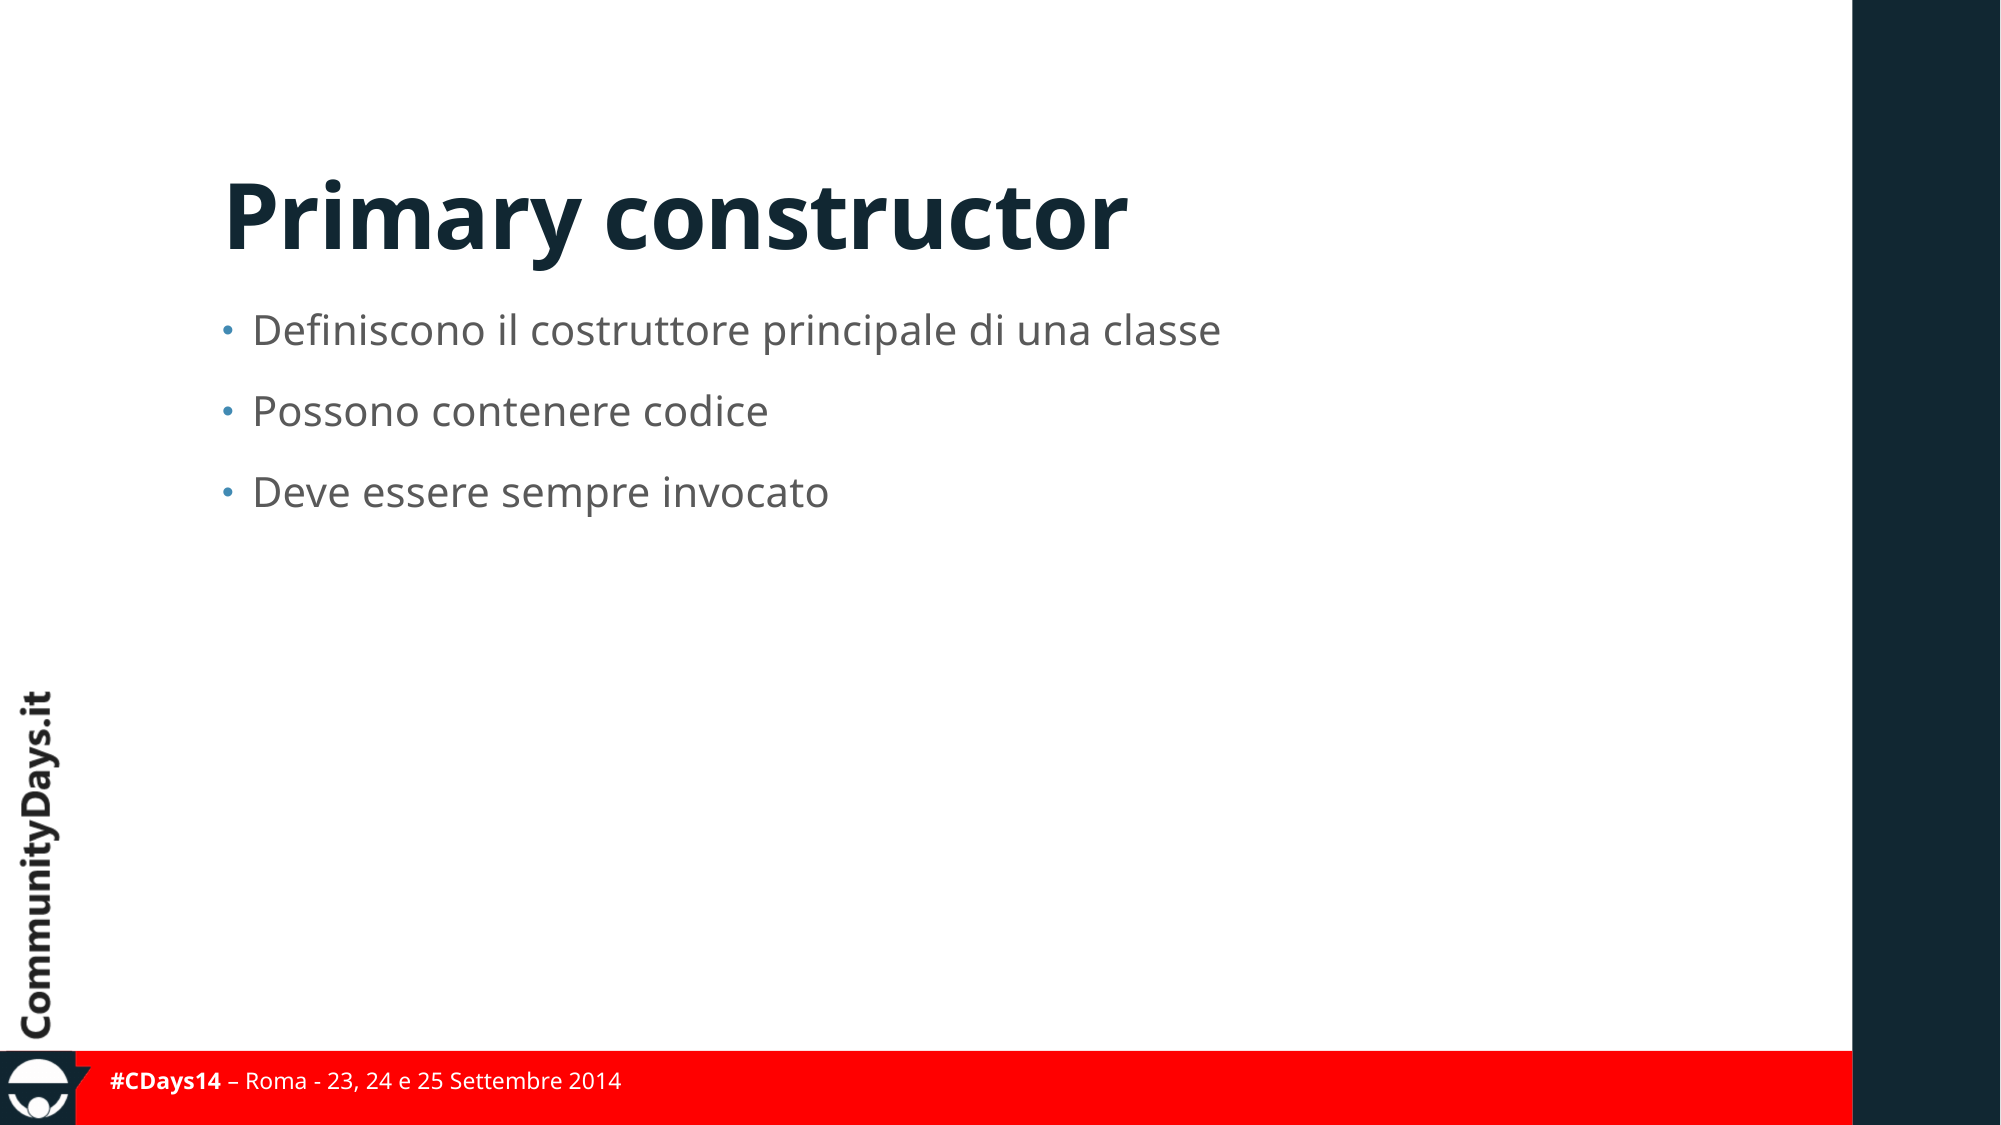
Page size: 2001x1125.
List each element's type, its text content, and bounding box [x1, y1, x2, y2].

picture [0, 692, 90, 1125]
title Primary constructor [206, 43, 1797, 278]
list Definiscono il costruttore principale di una classe Possono contenere codice Deve essere sempre invocato [206, 299, 1617, 1014]
